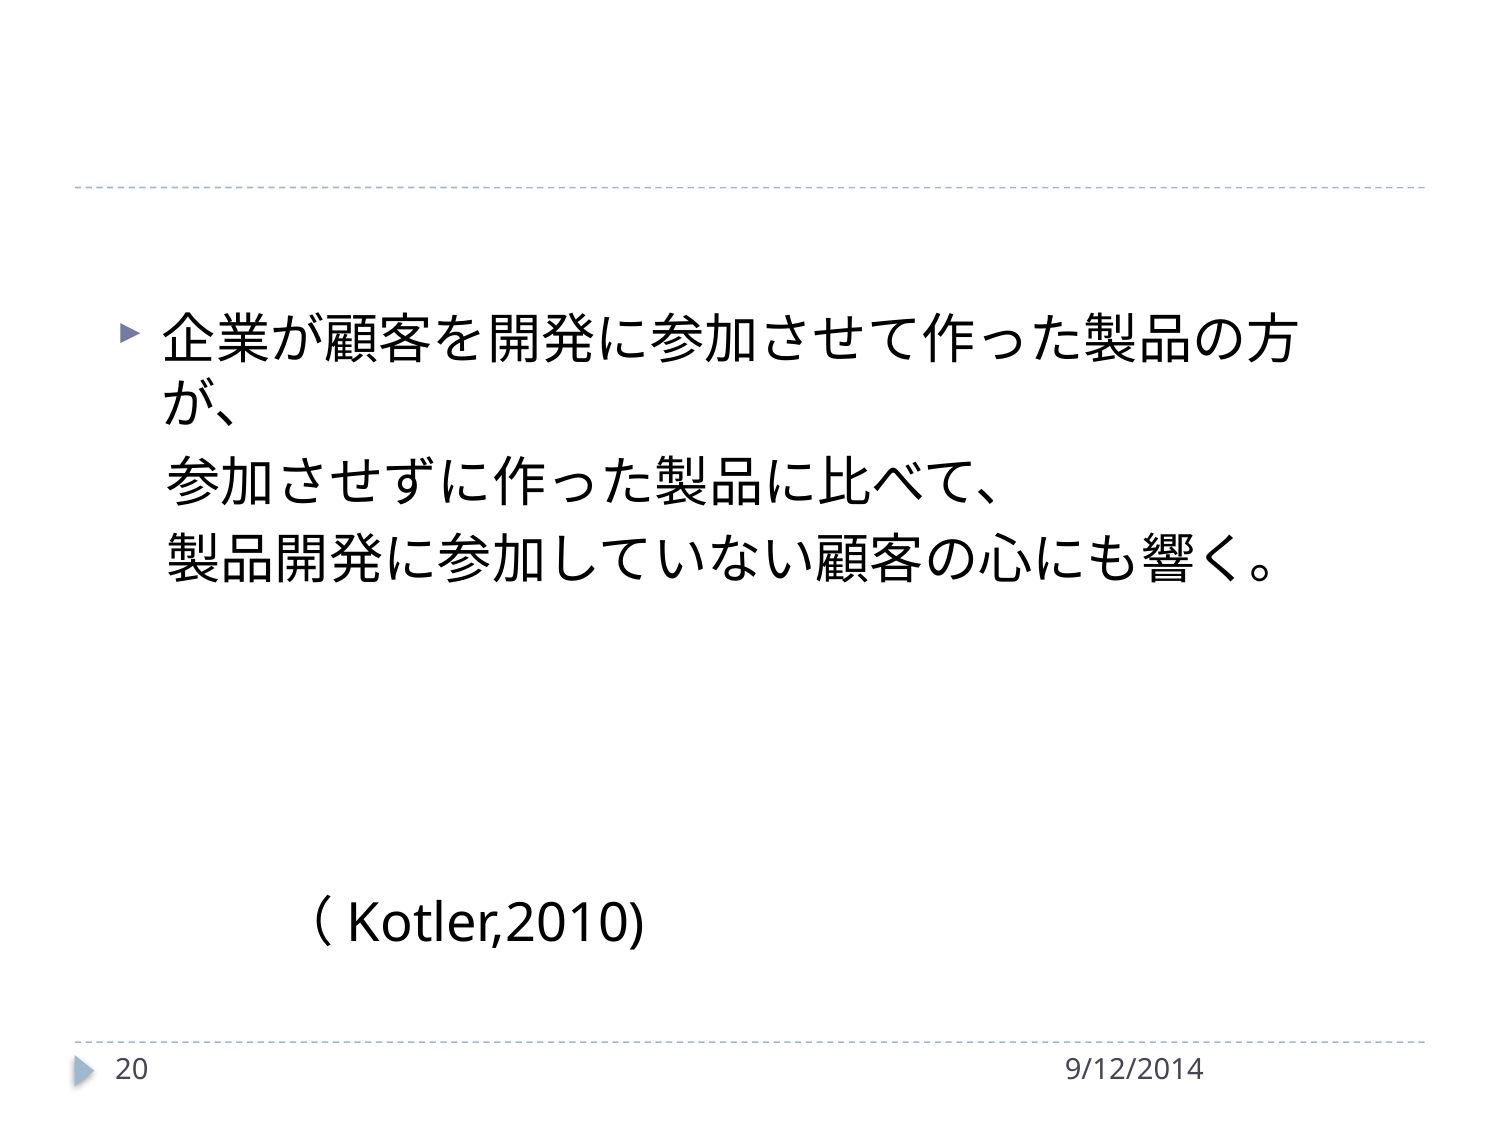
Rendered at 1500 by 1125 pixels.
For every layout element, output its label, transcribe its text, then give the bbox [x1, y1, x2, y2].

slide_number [1050, 1042, 1426, 1103]
slide_number 20 [100, 1042, 426, 1103]
list 企業が顧客を開発に参加させて作った製品の方が、 参加させずに作った製品に比べて、 製品開発に参加していない顧客の心にも響く。 （Kotler,2010) [102, 297, 1331, 910]
